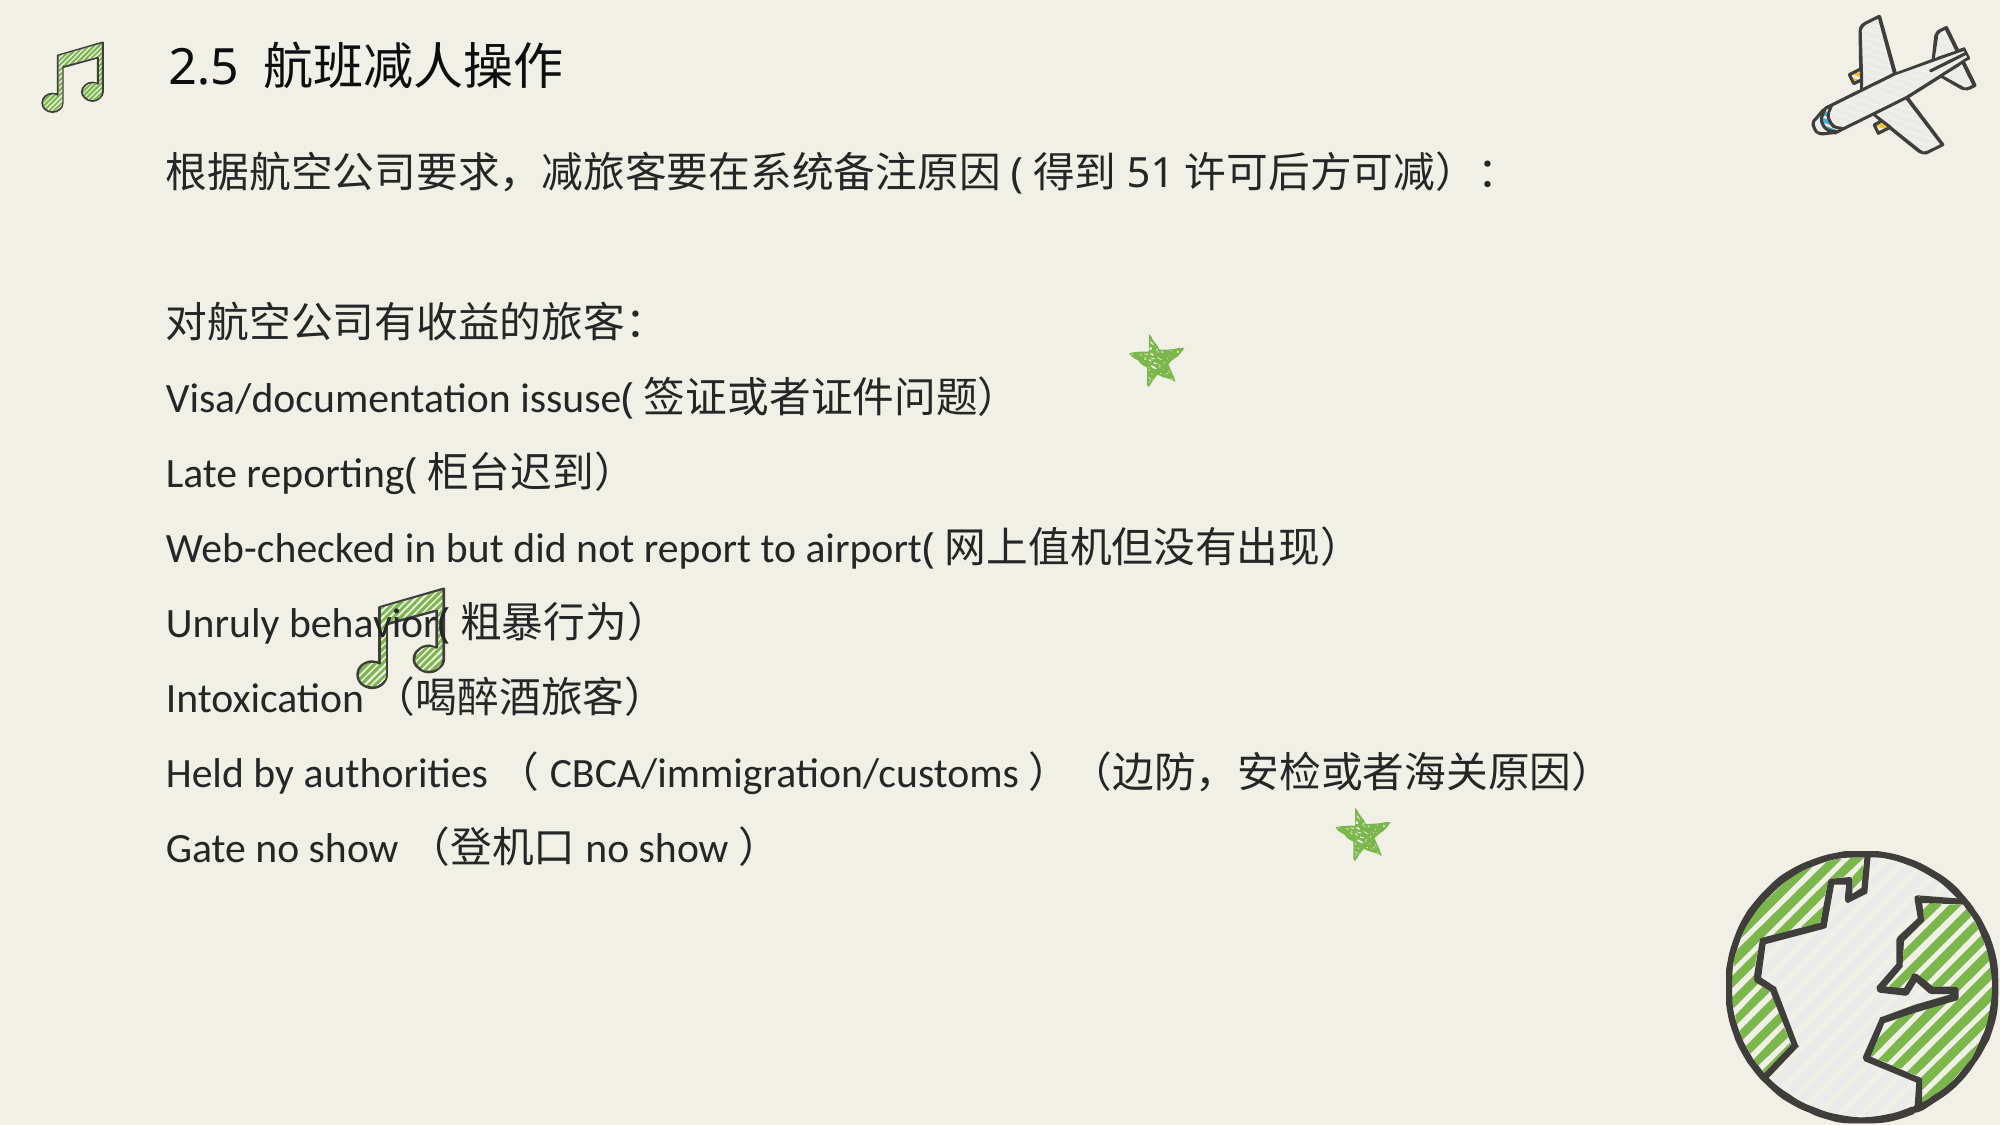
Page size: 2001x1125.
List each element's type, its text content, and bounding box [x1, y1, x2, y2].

picture [1816, 4, 1964, 177]
picture [1726, 851, 2000, 1125]
text_box 根据航空公司要求，减旅客要在系统备注原因(得到51许可后方可减）： 对航空公司有收益的旅客： Visa/documentation issuse(签证或者证件问题） Late reporting(柜台迟到） Web-checked in but did not report to airport(网上值机但没有出现） Unruly behavior(粗暴行为） Intoxication（喝醉酒旅客） Held by authorities（CBCA/immigration/customs）（边防，安检或者海关原因） Gate no show（登机口no show） [151, 113, 1890, 878]
text_box 2.5 航班减人操作 [153, 27, 579, 103]
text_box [356, 587, 446, 690]
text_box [41, 41, 104, 114]
